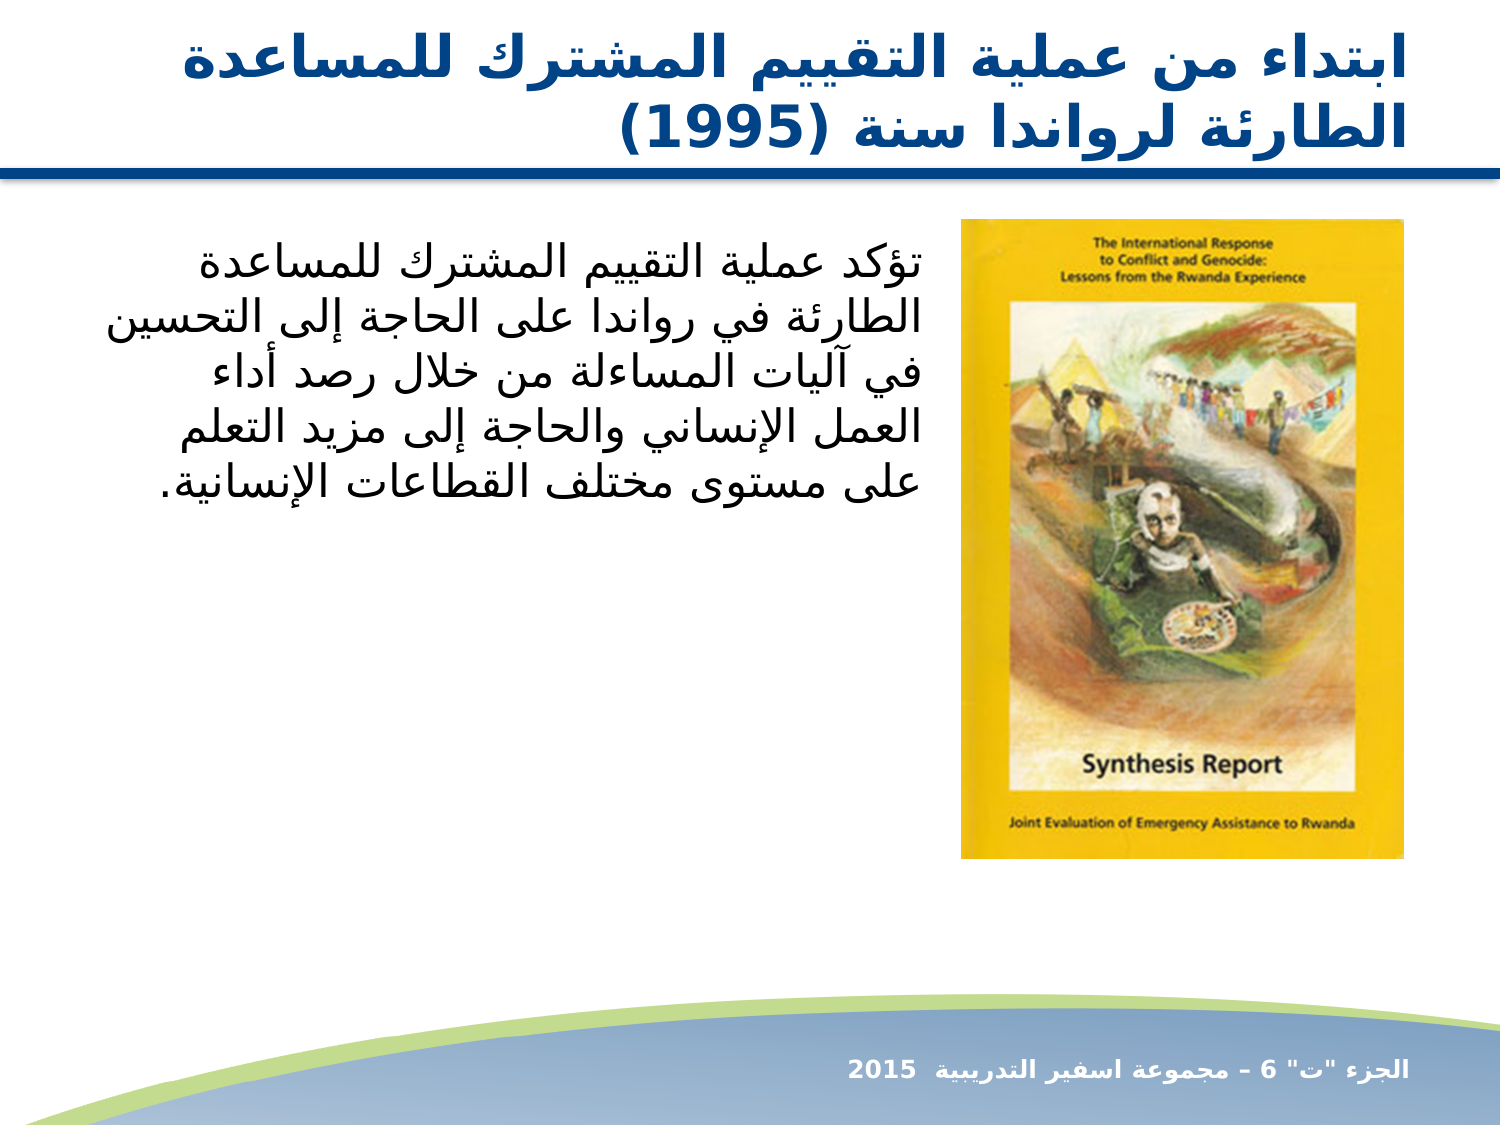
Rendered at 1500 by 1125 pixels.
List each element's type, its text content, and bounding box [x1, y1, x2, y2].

list تؤكد عملية التقييم المشترك للمساعدة الطارئة في رواندا على الحاجة إلى التحسين في آليات المساءلة من خلال رصد أداء العمل الإنساني والحاجة إلى مزيد التعلم على مستوى مختلف القطاعات الإنسانية. [75, 224, 939, 1010]
footer الجزء "ت" 6 – مجموعة اسفير التدريبية 2015 [537, 1038, 1425, 1099]
picture [961, 219, 1404, 860]
title ابتداء من عملية التقييم المشترك للمساعدة الطارئة لرواندا سنة (1995) [75, 0, 1425, 178]
picture [0, 992, 1500, 1125]
